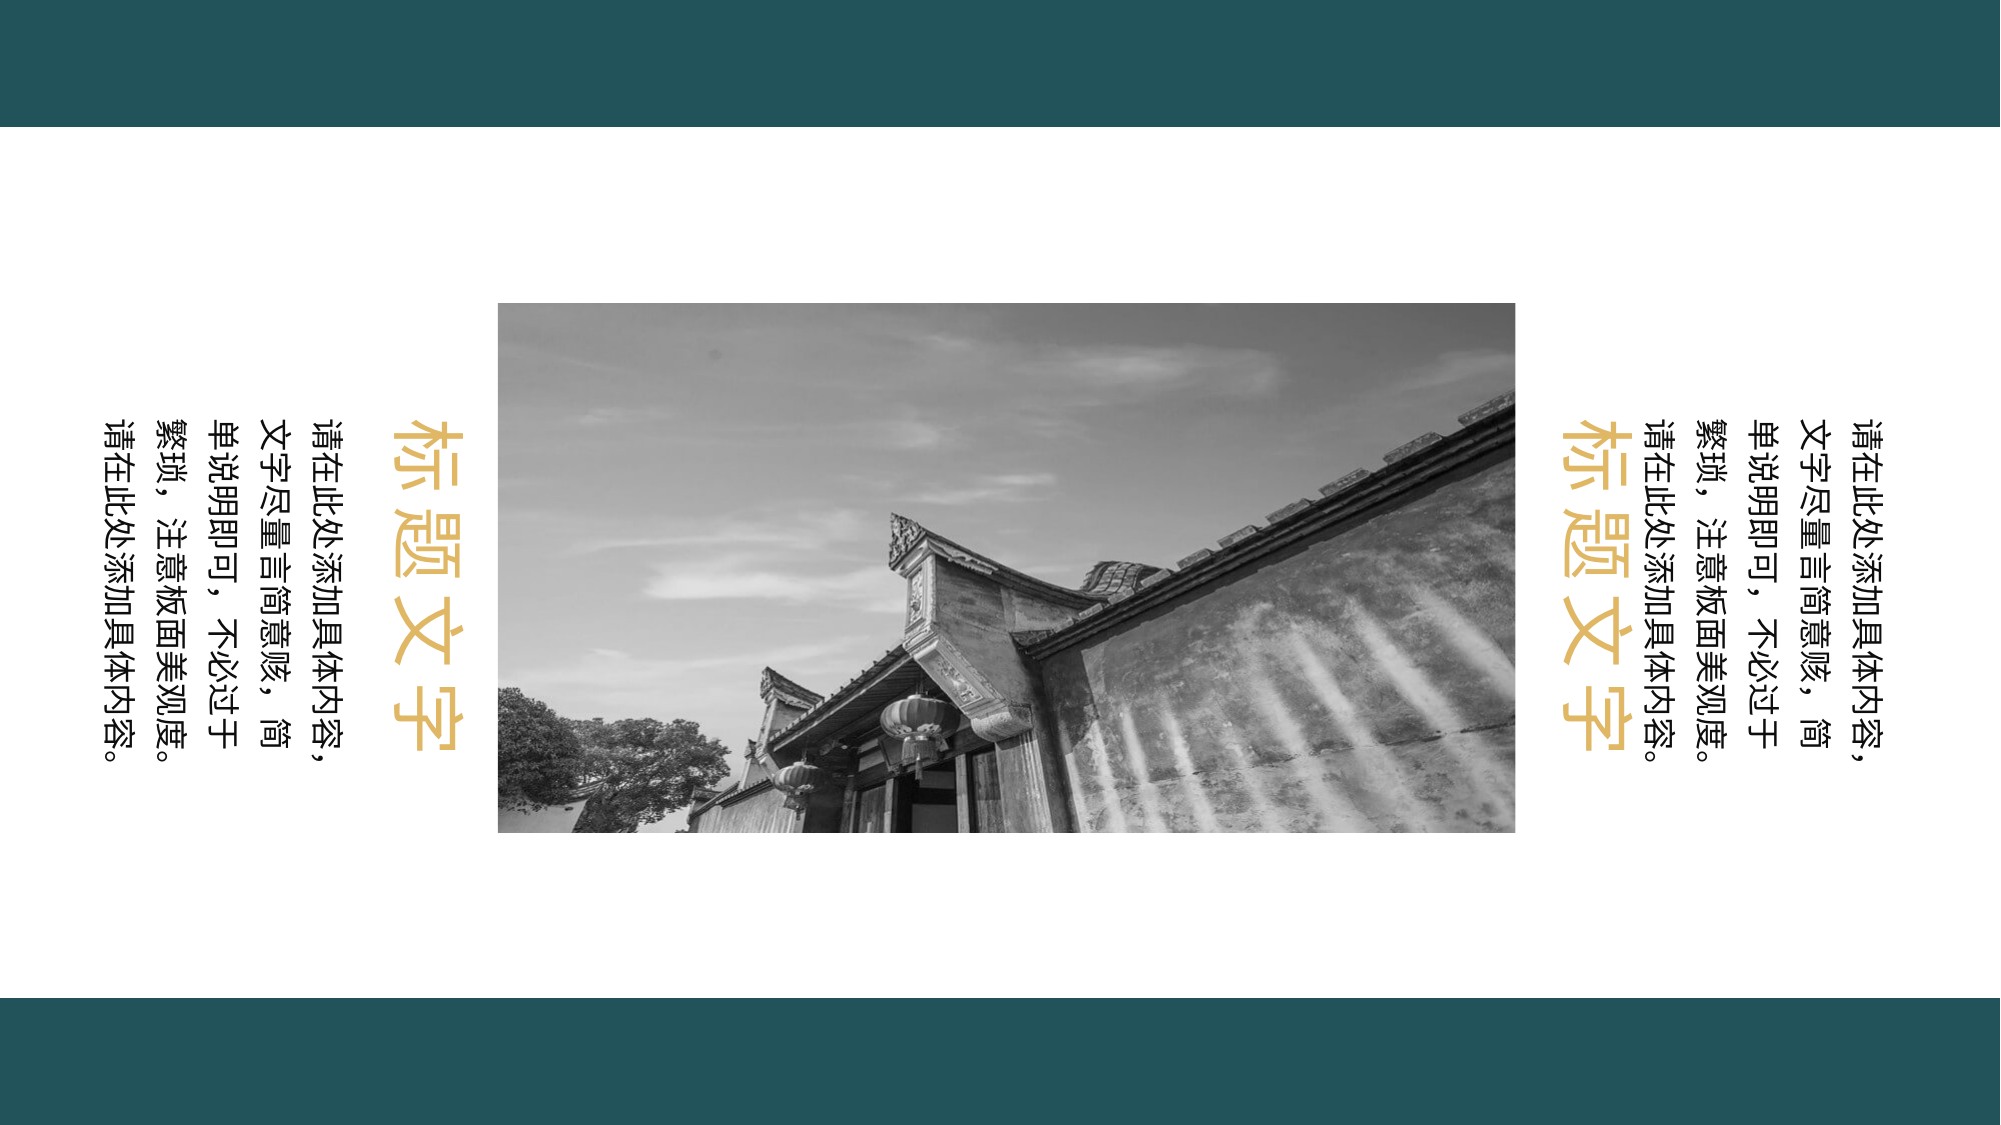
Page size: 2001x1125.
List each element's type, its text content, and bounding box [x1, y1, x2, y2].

text_box 标题文字 [1530, 403, 1579, 772]
text_box 标题文字 [423, 403, 483, 772]
text_box [497, 303, 1516, 834]
text_box 请在此处添加具体内容，文字尽量言简意赅，简单说明即可，不必过于繁琐，注意板面美观度。请在此处添加具体内容。 [1579, 403, 1963, 783]
text_box [0, 126, 2000, 999]
text_box 请在此处添加具体内容，文字尽量言简意赅，简单说明即可，不必过于繁琐，注意板面美观度。请在此处添加具体内容。 [39, 403, 423, 783]
